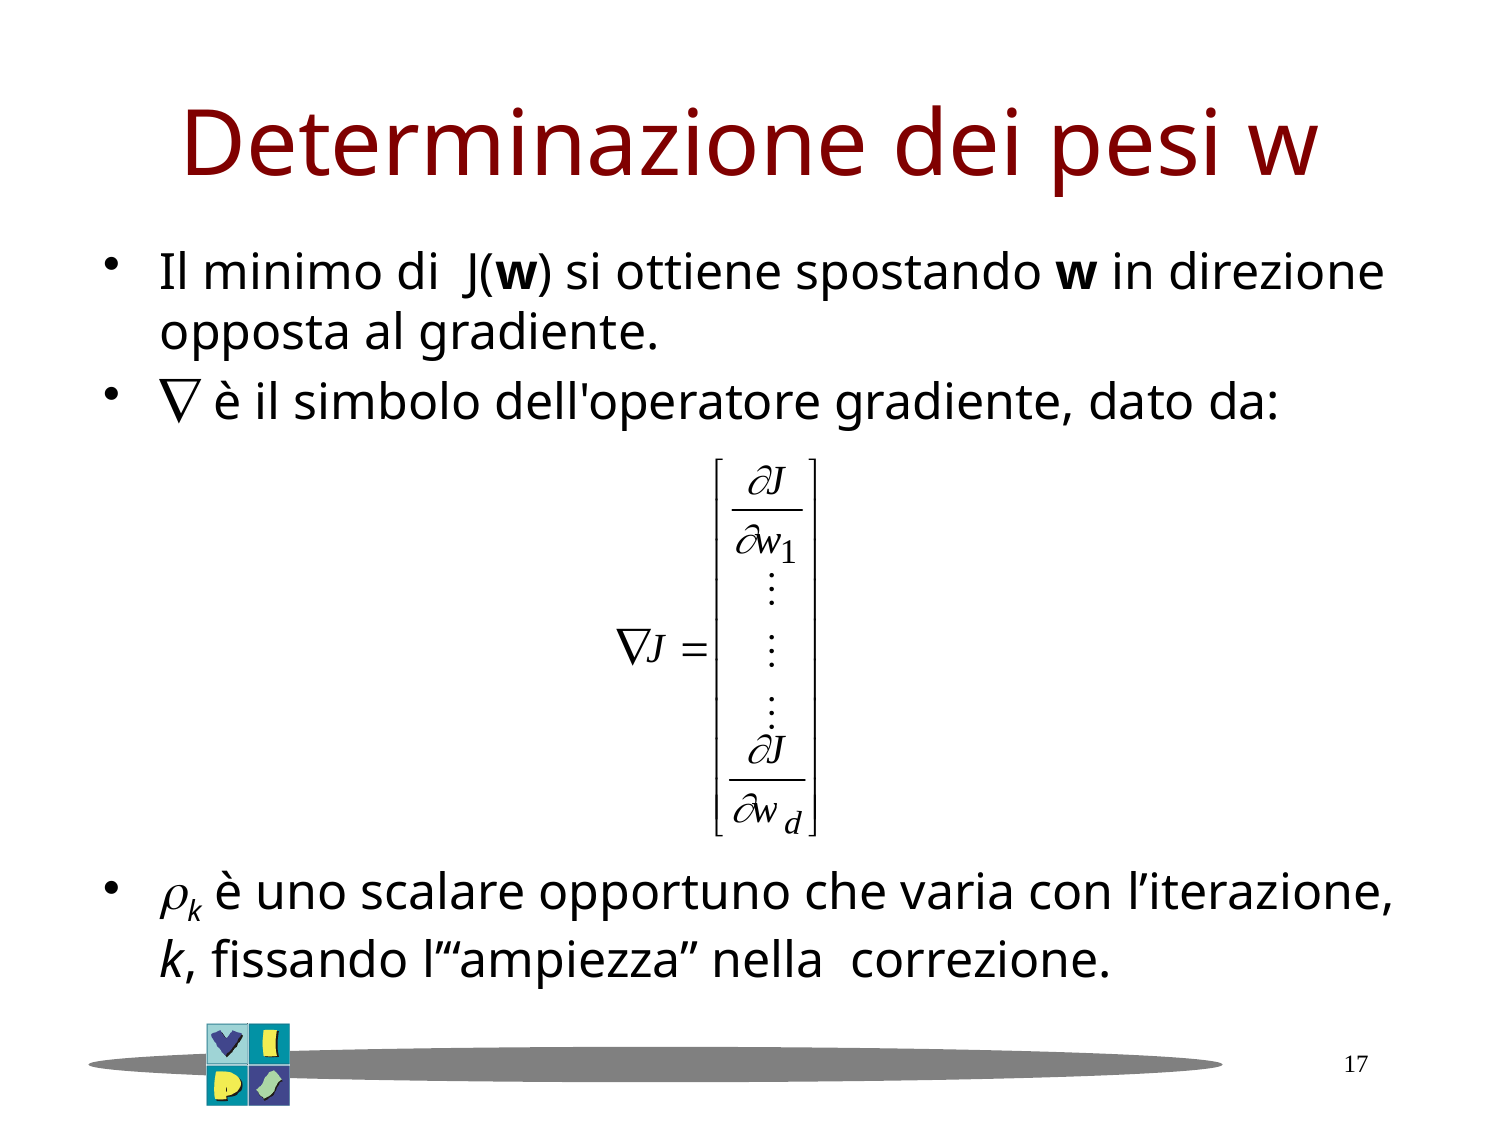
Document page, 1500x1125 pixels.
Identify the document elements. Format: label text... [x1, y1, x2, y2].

picture [206, 1023, 290, 1106]
title Determinazione dei pesi w [75, 45, 1425, 233]
slide_number 17 [1033, 1039, 1384, 1118]
picture [610, 451, 832, 846]
list Il minimo di J(w) si ottiene spostando w in direzione opposta al gradiente.  è il simbolo dell'operatore gradiente, dato da: k è uno scalare opportuno che varia con l’iterazione, k, fissando l’“ampiezza” nella correzione. [88, 231, 1439, 975]
